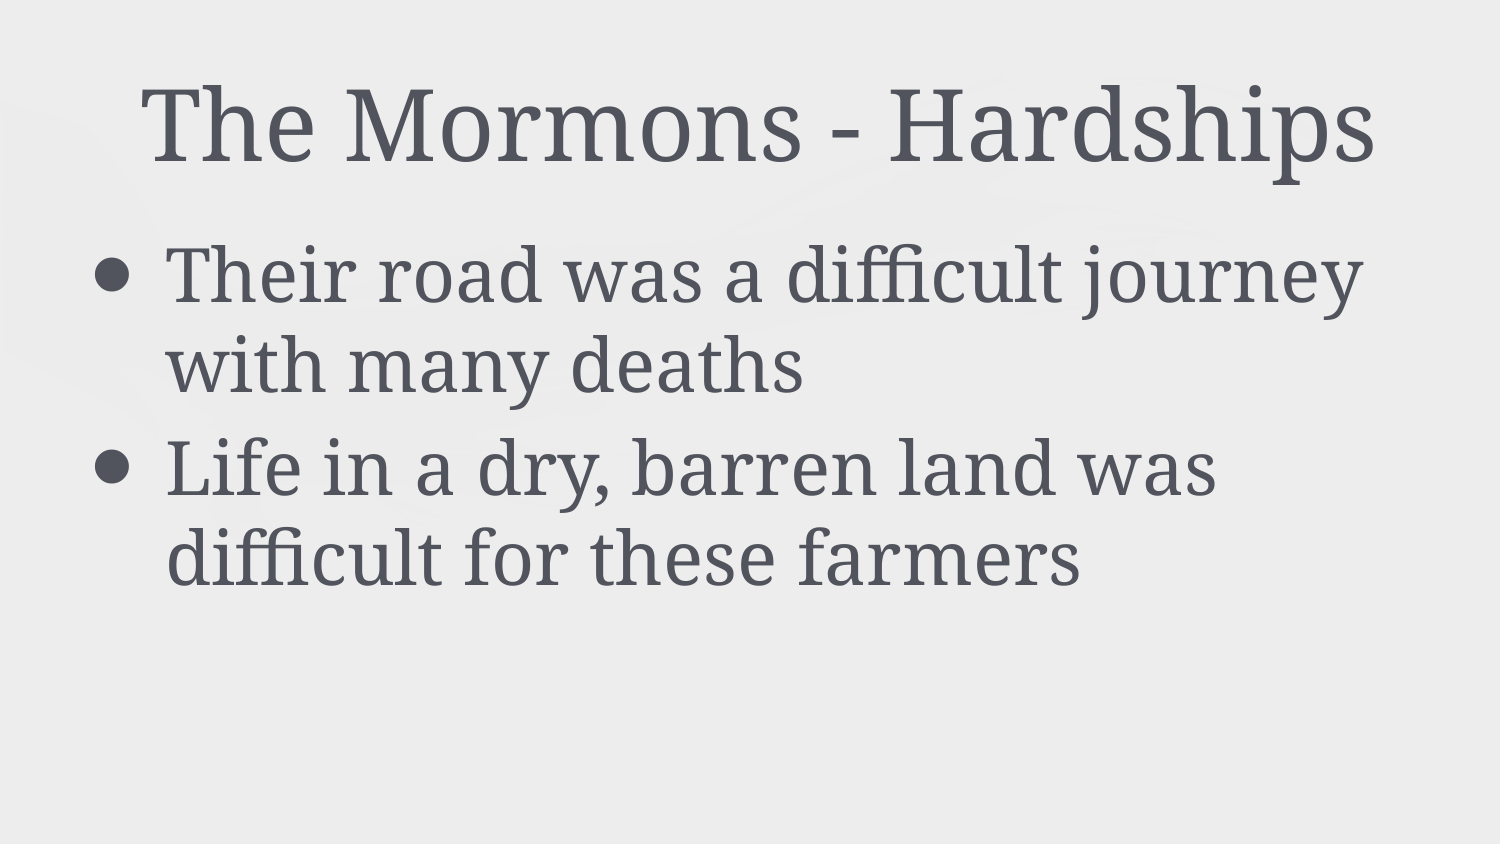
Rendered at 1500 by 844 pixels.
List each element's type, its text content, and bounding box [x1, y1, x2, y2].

list Their road was a difficult journey with many deaths Life in a dry, barren land was difficult for these farmers [75, 212, 1425, 808]
title The Mormons - Hardships [75, 25, 1425, 197]
